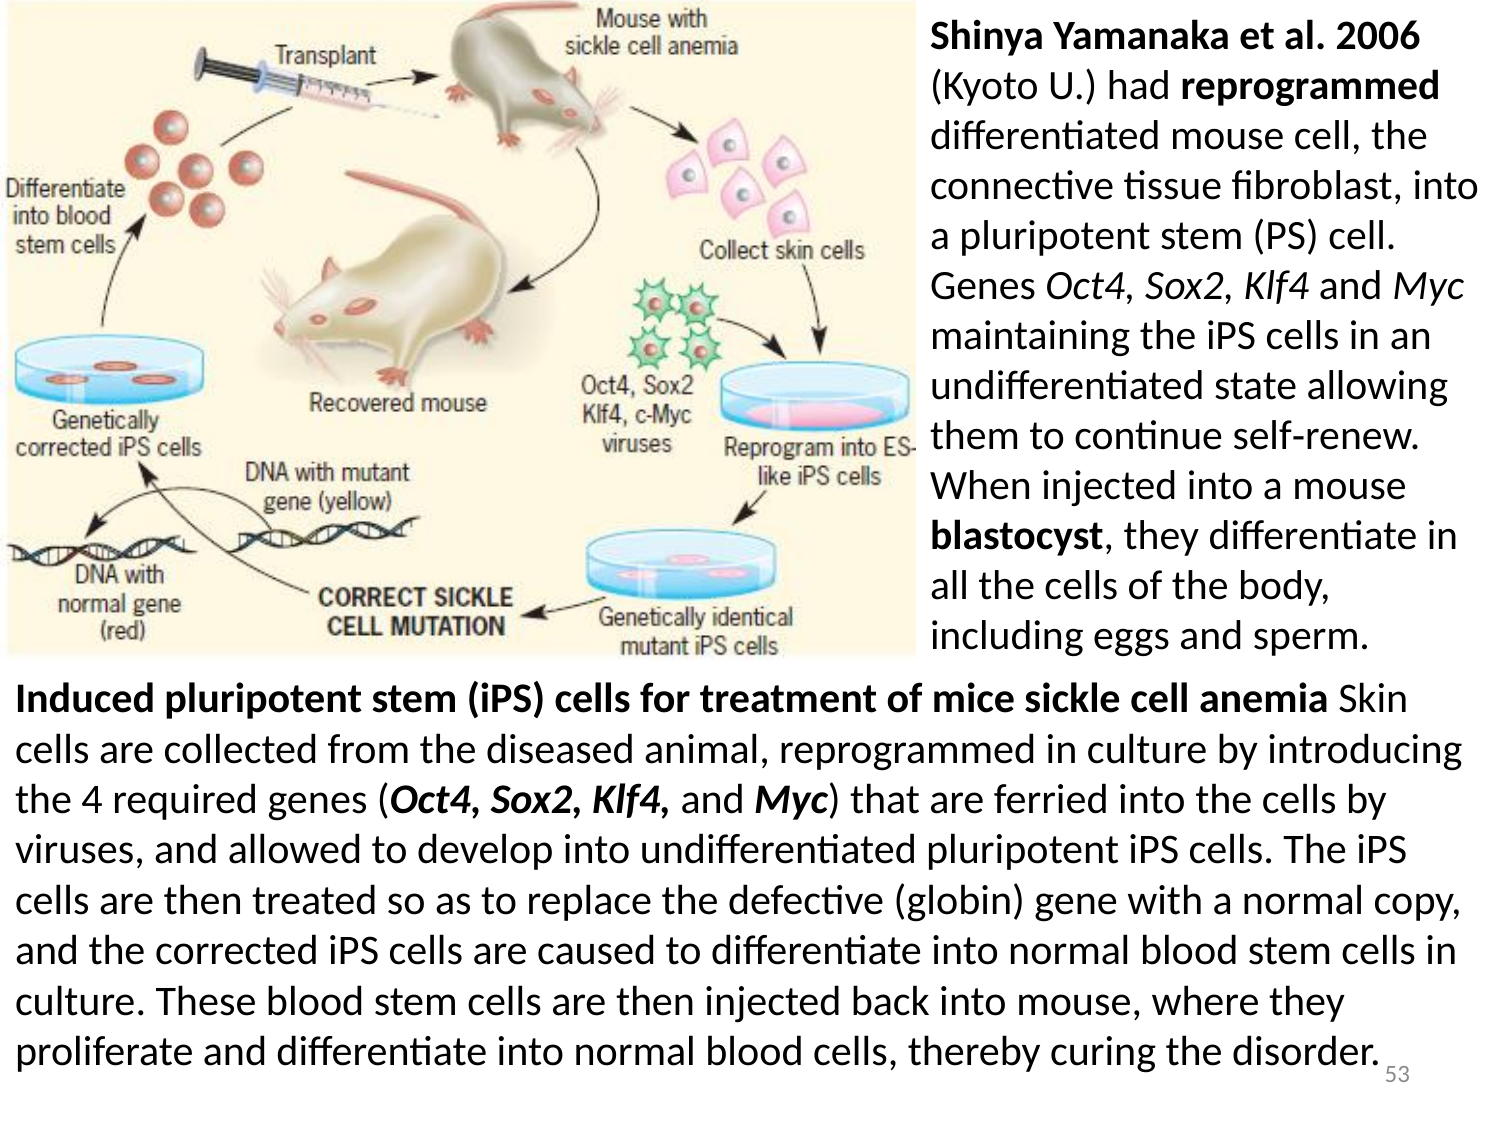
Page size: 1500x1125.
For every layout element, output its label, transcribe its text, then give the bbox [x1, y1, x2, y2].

slide_number 53 [1074, 1042, 1425, 1103]
list Induced pluripotent stem (iPS) cells for treatment of mice sickle cell anemia Skin cells are collected from the diseased animal, reprogrammed in culture by introducing the 4 required genes (Oct4, Sox2, Klf4, and Myc) that are ferried into the cells by viruses, and allowed to develop into undifferentiated pluripotent iPS cells. The iPS cells are then treated so as to replace the defective (globin) gene with a normal copy, and the corrected iPS cells are caused to differentiate into normal blood stem cells in culture. These blood stem cells are then injected back into mouse, where they proliferate and differentiate into normal blood cells, thereby curing the disorder. [0, 666, 1500, 1125]
text_box Shinya Yamanaka et al. 2006 (Kyoto U.) had reprogrammed differentiated mouse cell, the connective tissue fibroblast, into a pluripotent stem (PS) cell. Genes Oct4, Sox2, Klf4 and Myc maintaining the iPS cells in an undifferentiated state allowing them to continue self‐renew. When injected into a mouse blastocyst, they differentiate in all the cells of the body, including eggs and sperm. [918, 0, 1500, 666]
picture [0, 0, 916, 661]
